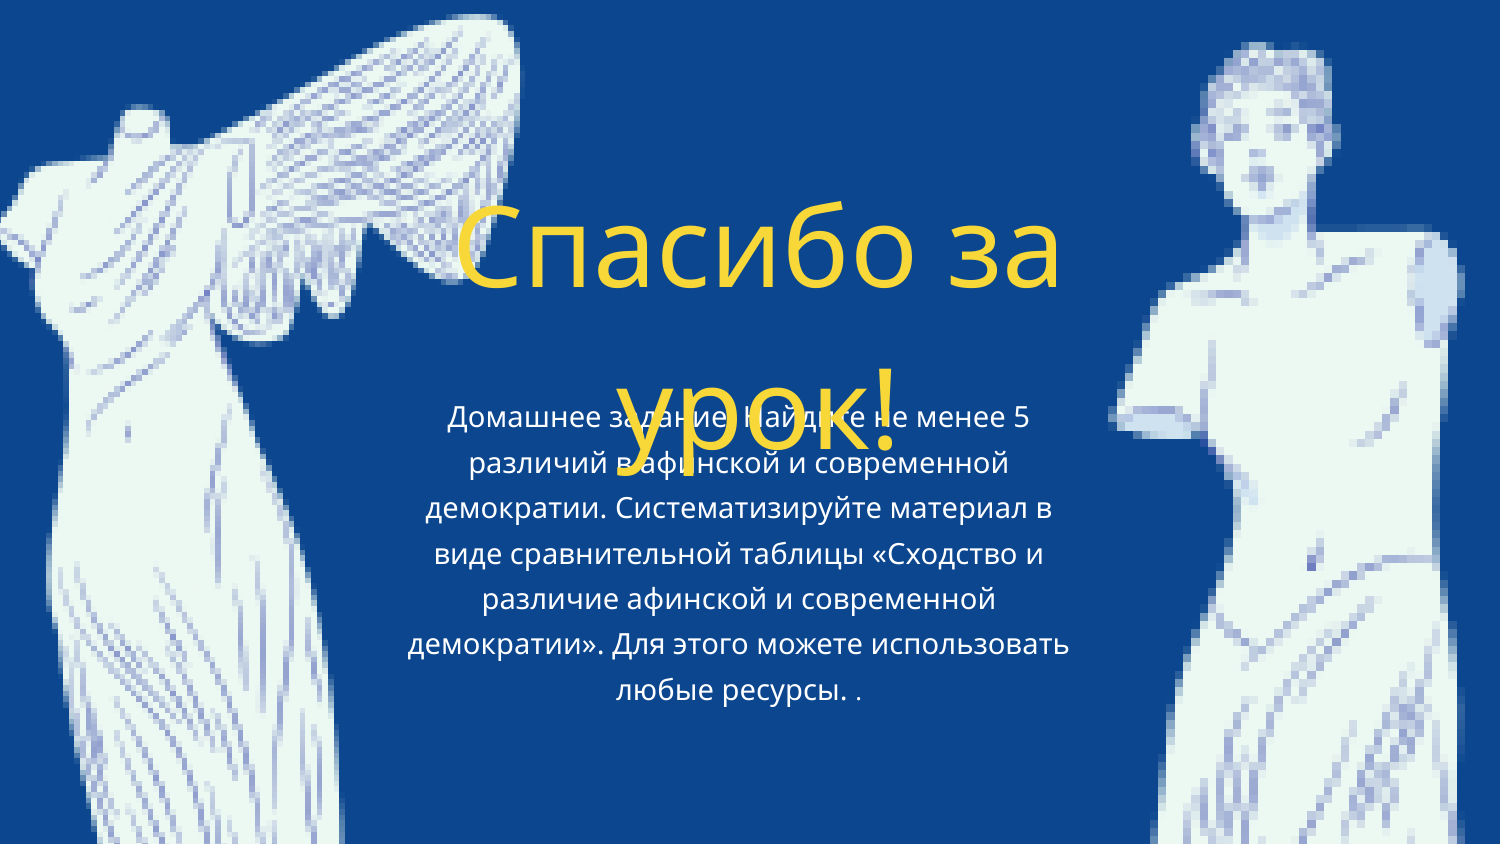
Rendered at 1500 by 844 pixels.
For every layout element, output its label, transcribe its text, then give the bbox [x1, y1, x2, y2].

text_box Спасибо за урок! [543, 147, 997, 472]
picture [1001, 41, 1500, 844]
text_box Домашнее задание: Найдите не менее 5 различий в афинской и современной демократии. Систематизируйте материал в виде сравнительной таблицы «Сходство и различие афинской и современной демократии». Для этого можете использовать любые ресурсы. . [543, 472, 997, 707]
picture [0, 9, 538, 844]
